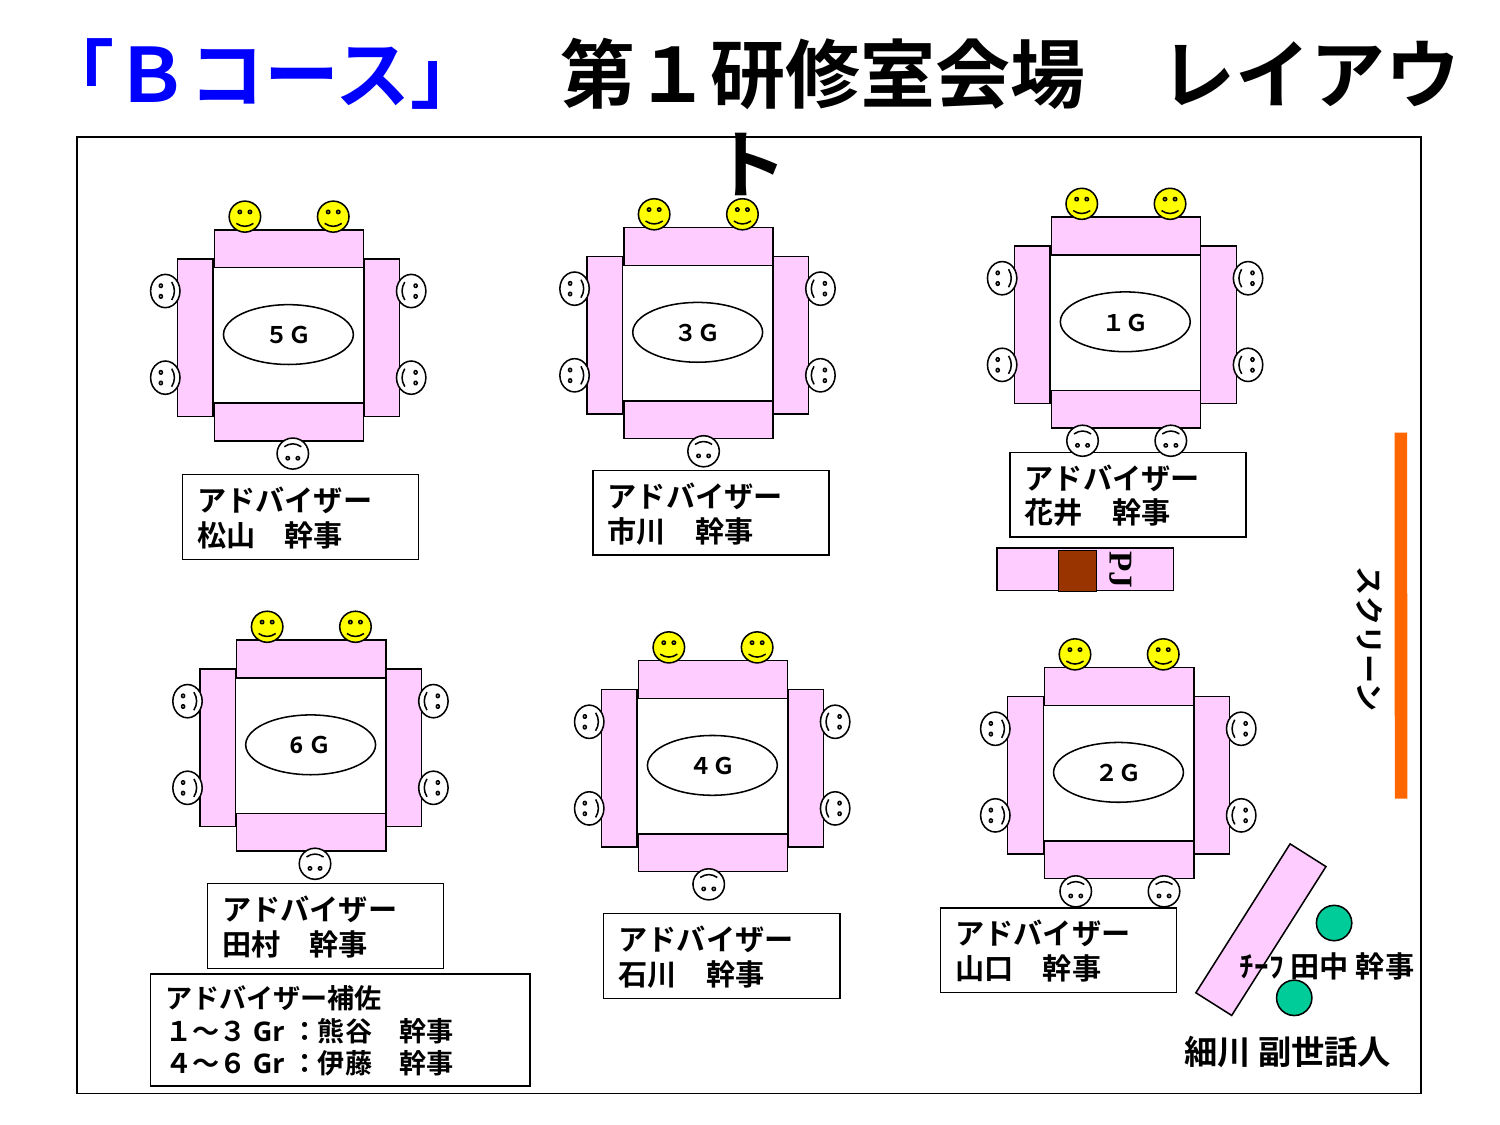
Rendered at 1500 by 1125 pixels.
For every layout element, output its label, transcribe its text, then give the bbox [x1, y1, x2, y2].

text_box [1238, 991, 1279, 1008]
text_box アドバイザー 石川 幹事 [603, 913, 840, 999]
text_box 「Ｂコース」 第１研修室会場 レイアウト [12, 19, 1488, 215]
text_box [1050, 482, 1120, 637]
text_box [172, 610, 449, 880]
text_box [1125, 215, 1421, 940]
text_box アドバイザー 花井 幹事 [1010, 465, 1247, 538]
text_box アドバイザー 山口 幹事 [940, 907, 1177, 993]
text_box [1316, 905, 1352, 941]
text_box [980, 638, 1257, 908]
text_box スクリーン [1345, 552, 1396, 727]
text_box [150, 200, 427, 470]
text_box [1276, 980, 1312, 1016]
text_box アドバイザー 市川 幹事 [592, 475, 830, 556]
text_box [1310, 991, 1421, 1094]
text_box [987, 188, 1264, 457]
text_box アドバイザー 松山 幹事 [182, 478, 419, 560]
text_box ﾁｰﾌ 田中 幹事 [1211, 940, 1454, 991]
text_box アドバイザー 田村 幹事 [207, 888, 444, 969]
text_box [76, 215, 1243, 1094]
text_box アドバイザー補佐 １～３Gr：熊谷 幹事 ４～６Gr：伊藤 幹事 [150, 973, 531, 1087]
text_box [574, 631, 851, 901]
text_box [1229, 843, 1326, 940]
text_box [1195, 968, 1248, 1008]
text_box 細川 副世話人 [1169, 1008, 1400, 1094]
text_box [559, 198, 836, 467]
